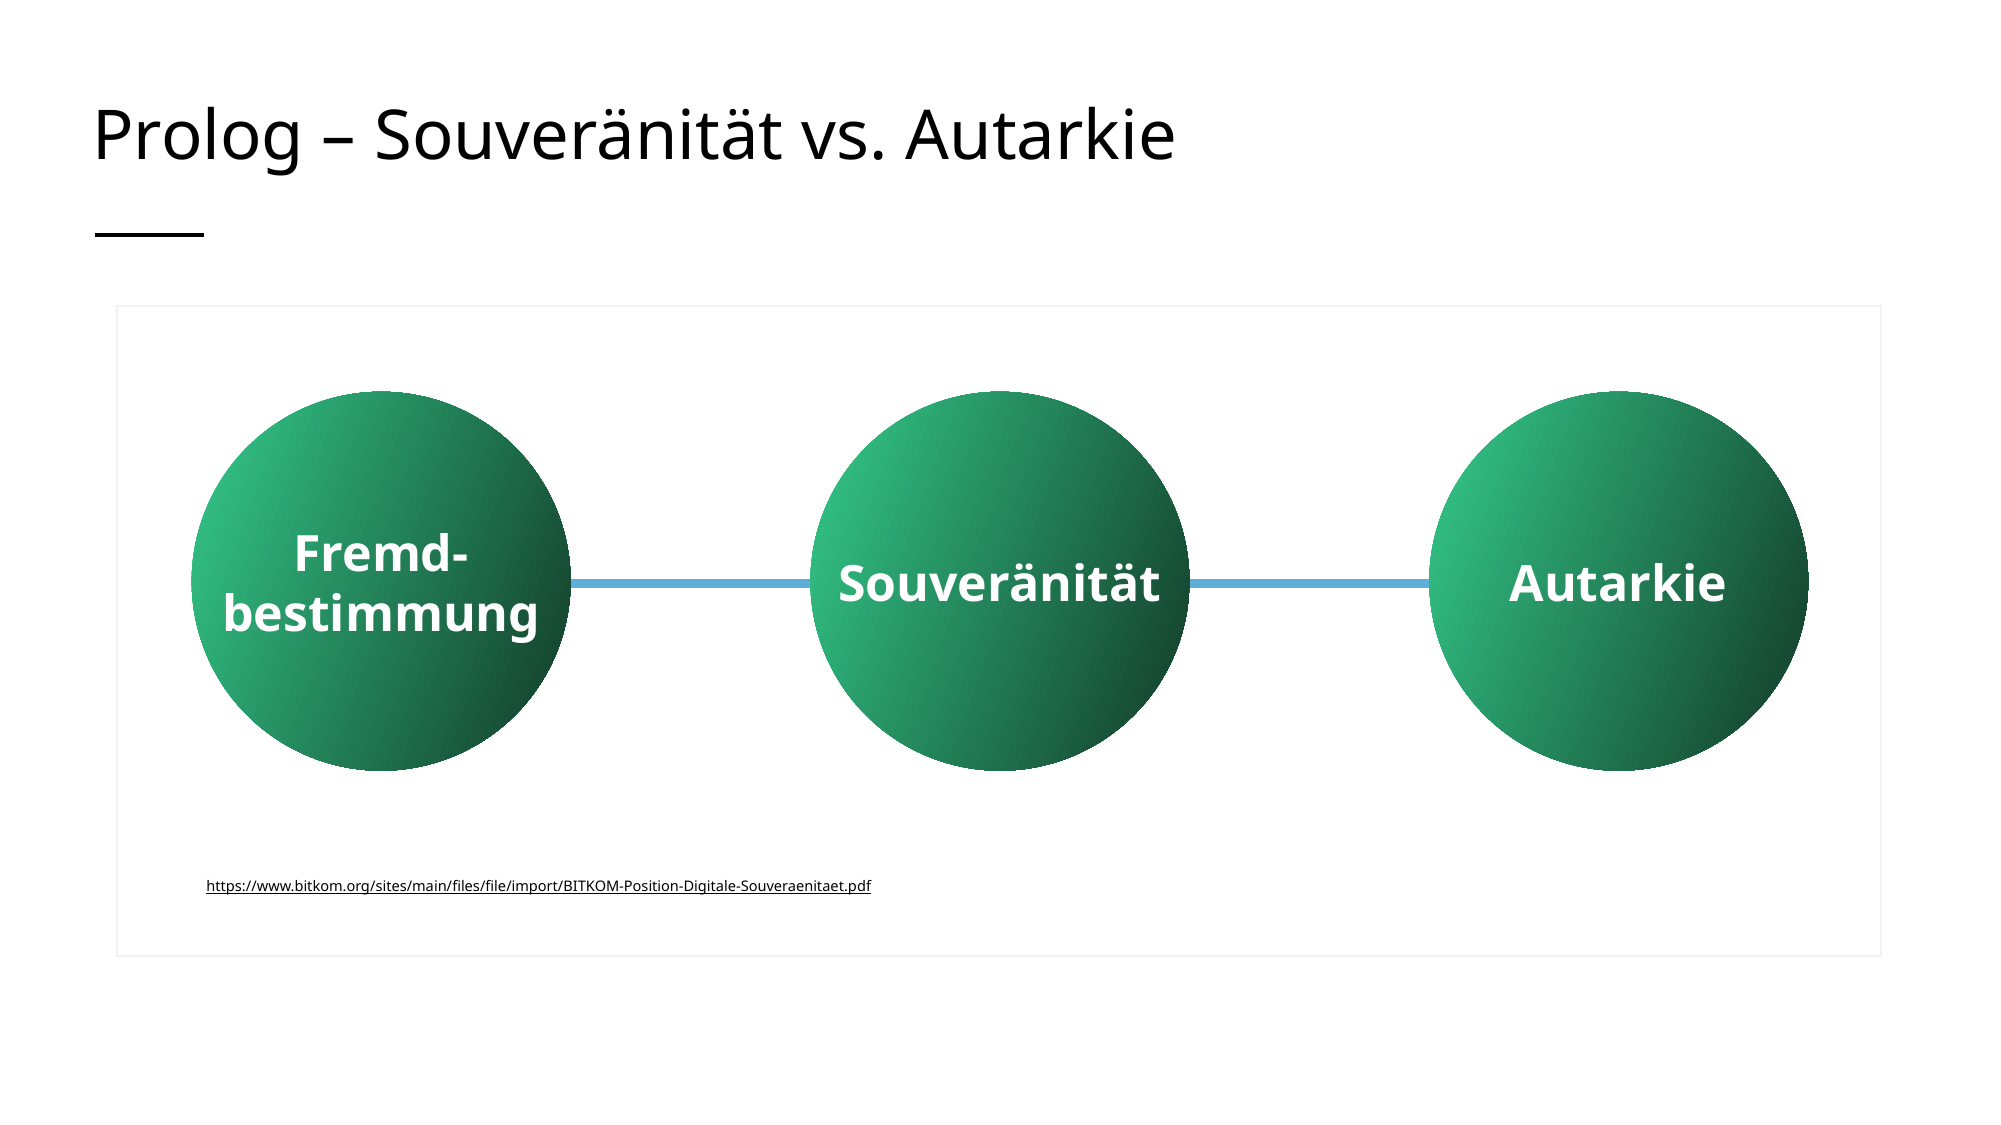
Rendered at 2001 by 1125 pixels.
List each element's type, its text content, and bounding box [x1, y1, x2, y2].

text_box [116, 306, 1882, 957]
title Prolog – Souveränität vs. Autarkie [77, 67, 1803, 197]
